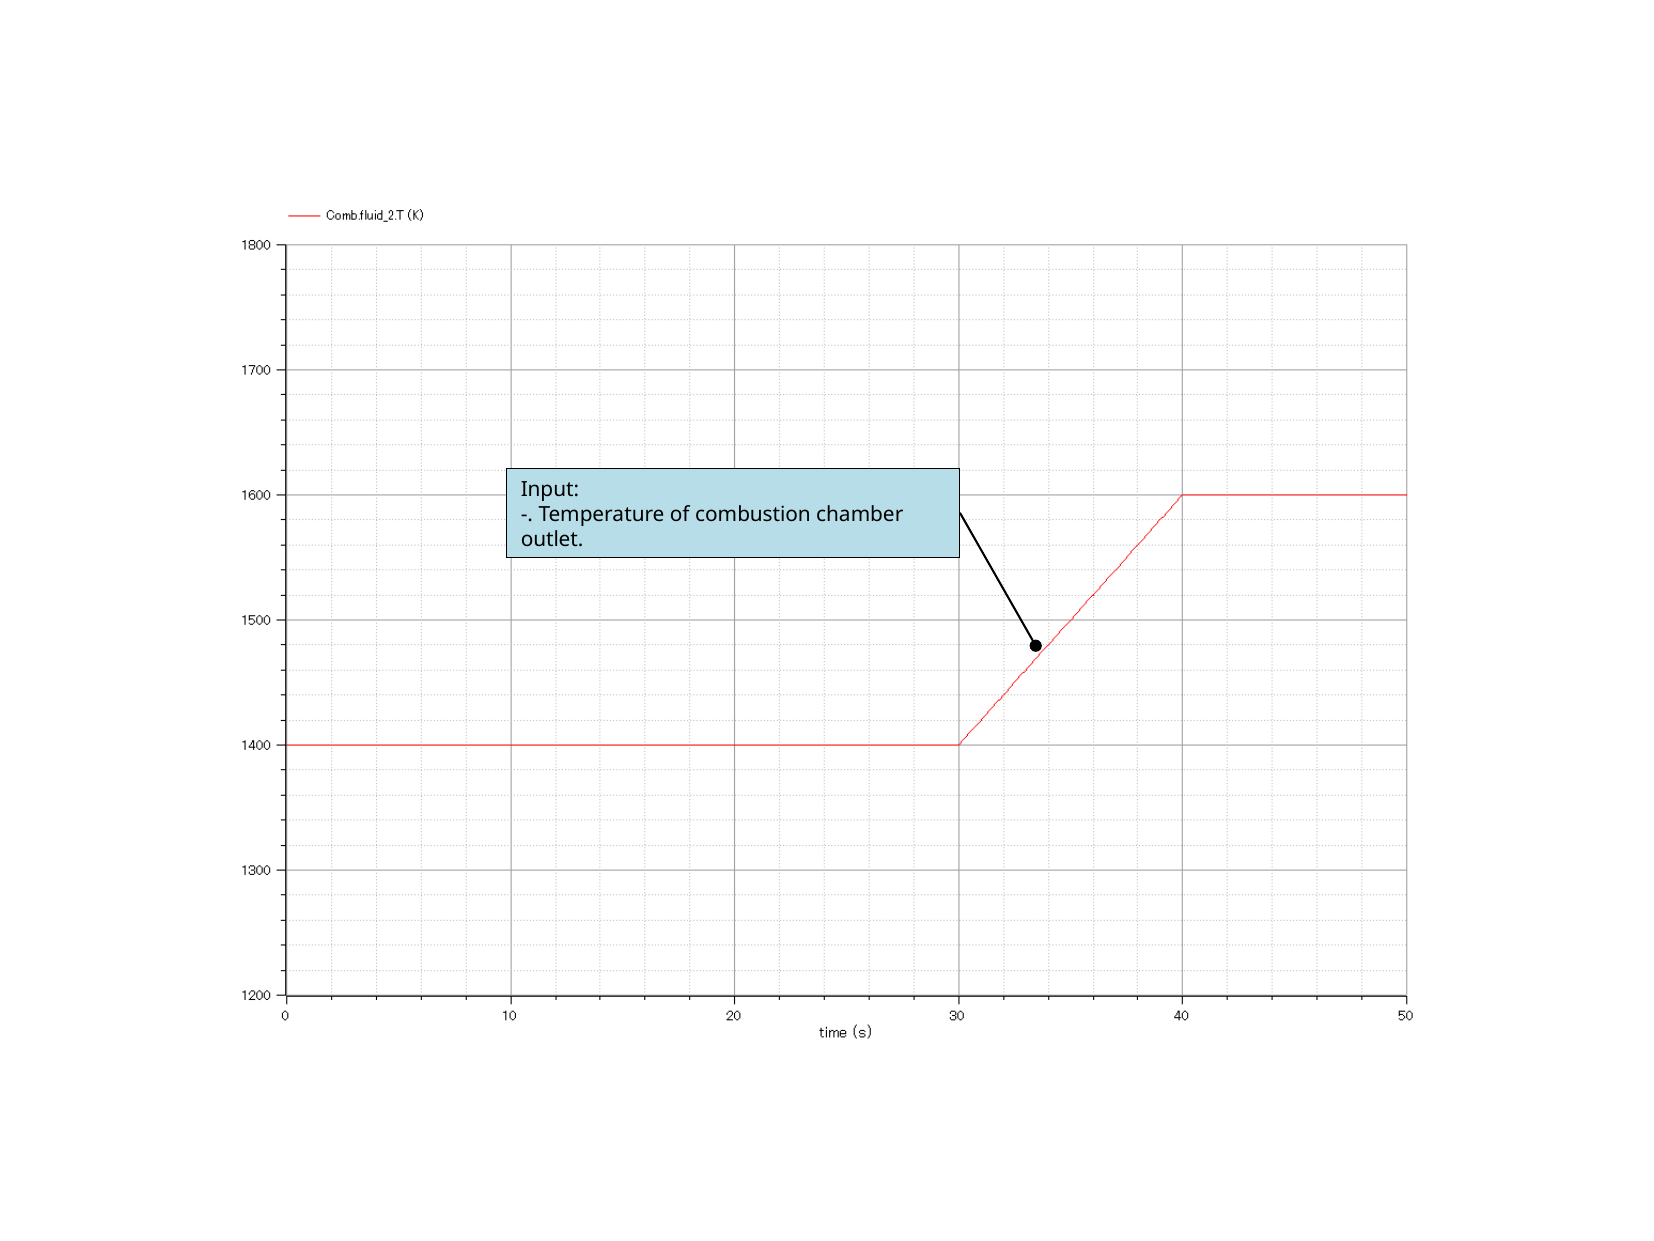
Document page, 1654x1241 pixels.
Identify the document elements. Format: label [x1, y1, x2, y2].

picture [235, 193, 1418, 1047]
text_box [959, 512, 1036, 646]
